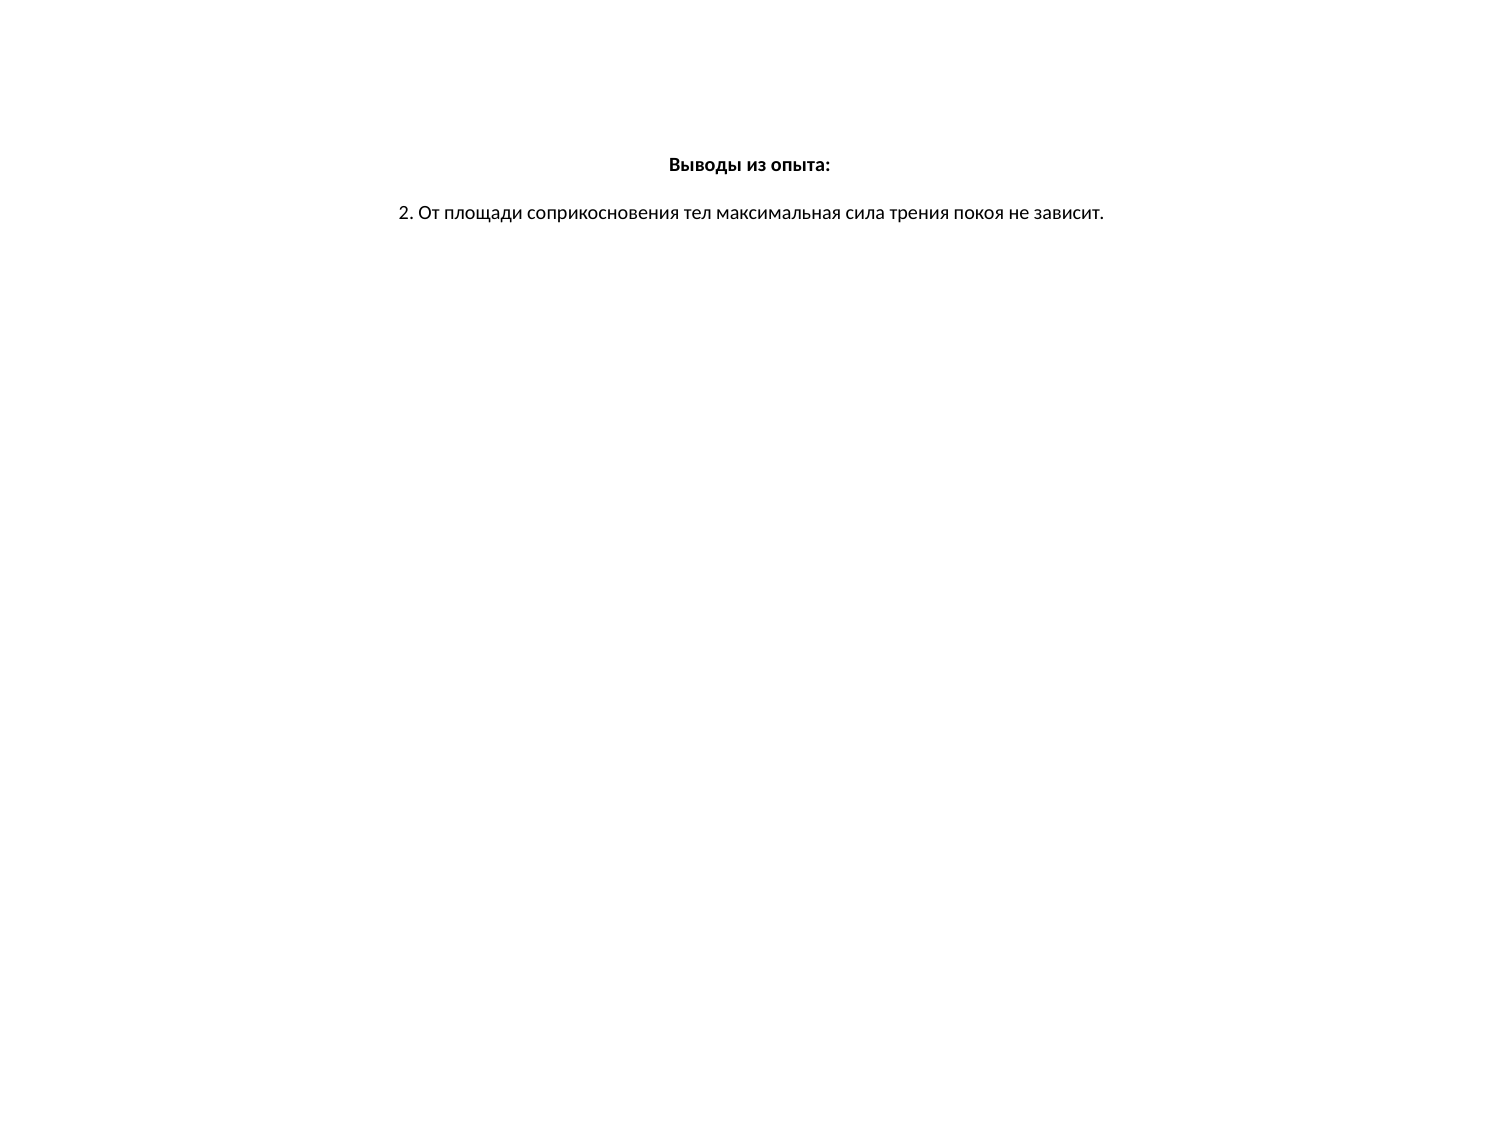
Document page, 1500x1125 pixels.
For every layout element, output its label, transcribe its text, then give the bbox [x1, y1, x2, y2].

title Выводы из опыта: 2. От площади соприкосновения тел максимальная сила трения покоя не зависит. [75, 45, 1425, 233]
